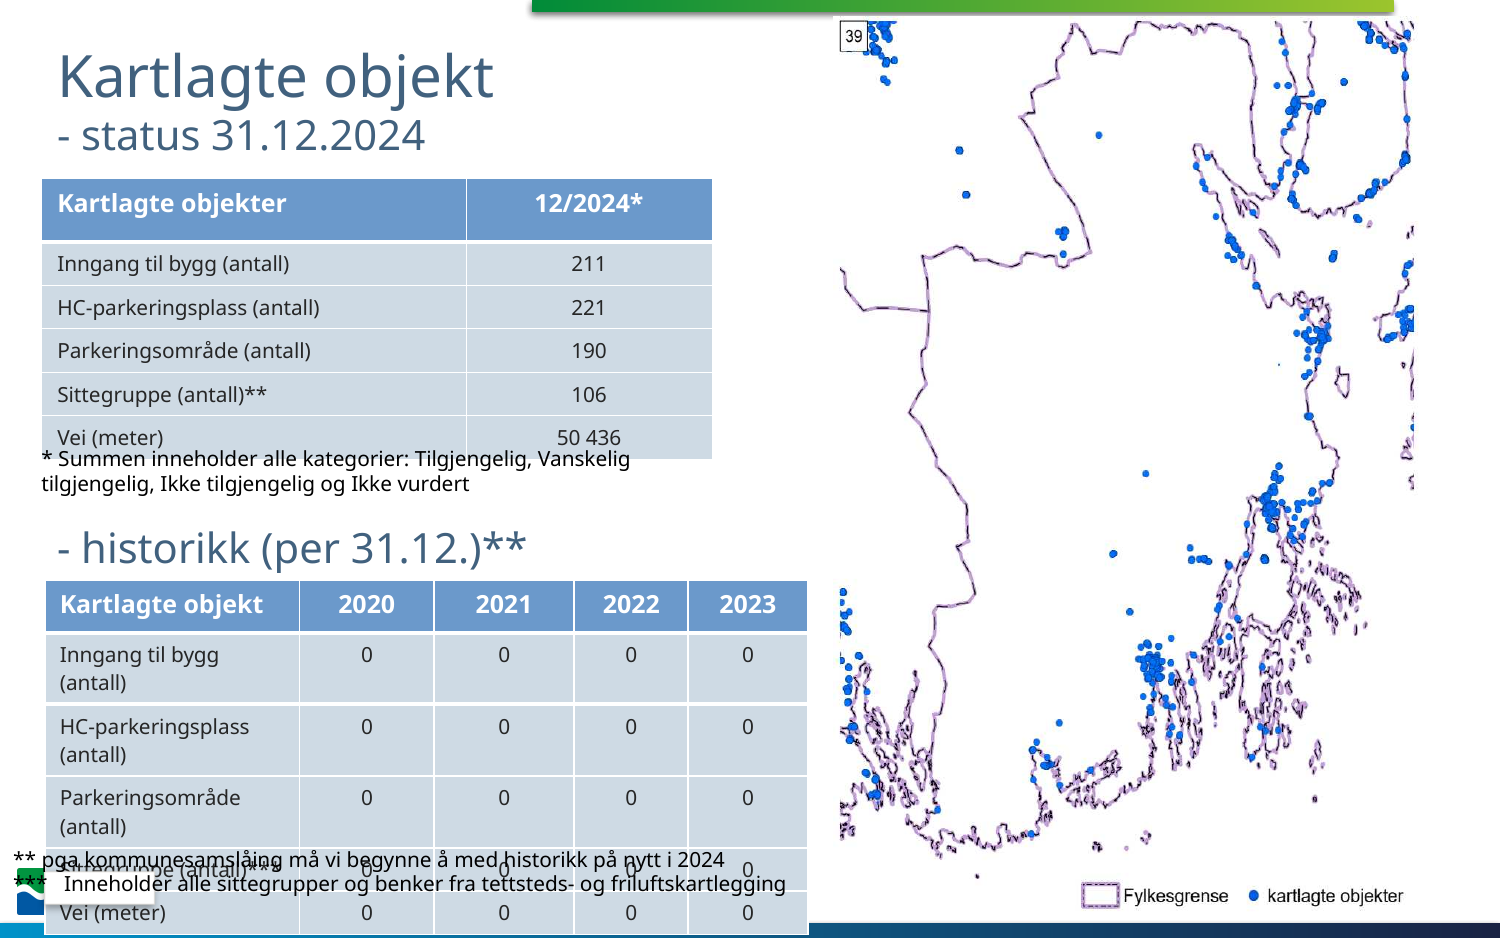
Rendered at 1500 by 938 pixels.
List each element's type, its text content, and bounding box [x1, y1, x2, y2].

table_cell 0 [300, 706, 433, 775]
table_cell Vei (meter) [46, 904, 299, 934]
table_cell Vei (meter) [42, 416, 466, 438]
table_header 2021 [435, 581, 573, 631]
table_header 2020 [300, 581, 433, 631]
table_header 12/2024* [467, 179, 712, 240]
table_header 2022 [575, 581, 687, 631]
text_box Kartlagte objekt - status 31.12.2024 [42, 24, 828, 167]
table_cell 0 [435, 706, 573, 775]
table_cell HC-parkeringsplass (antall) [42, 286, 466, 328]
table_cell Sittegruppe (antall)** [42, 373, 466, 415]
table_cell 0 [300, 904, 433, 934]
table_cell 221 [467, 286, 712, 328]
table_cell 0 [300, 777, 433, 838]
table_cell 0 [689, 635, 807, 702]
table_cell HC-parkeringsplass (antall) [46, 706, 299, 775]
table_cell Parkeringsområde (antall) [42, 329, 466, 372]
table_header Kartlagte objekter [42, 179, 466, 240]
table_cell 0 [575, 635, 687, 702]
table_cell 0 [435, 904, 573, 934]
table_cell Inngang til bygg (antall) [42, 244, 466, 285]
picture [833, 16, 1419, 913]
table_cell 0 [575, 706, 687, 775]
table_cell 0 [689, 892, 807, 934]
table_cell 211 [467, 244, 712, 285]
table_cell 0 [575, 777, 687, 838]
table_cell 0 [300, 635, 433, 702]
text_box * Summen inneholder alle kategorier: Tilgjengelig, Vanskelig tilgjengelig, Ikke tilgjengelig og Ikke vurdert [26, 438, 711, 504]
table_header Kartlagte objekt [46, 581, 299, 631]
table_cell 106 [467, 373, 712, 415]
table_cell 50 436 [467, 416, 712, 459]
table_cell Parkeringsområde (antall) [46, 777, 299, 838]
table_cell 0 [689, 777, 807, 847]
table_cell 0 [575, 904, 687, 934]
table_cell Inngang til bygg (antall) [46, 635, 299, 702]
text_box - historikk (per 31.12.)** [42, 496, 828, 580]
text_box ** pga kommunesamslåing må vi begynne å med historikk på nytt i 2024 *** Inneholder alle sittegrupper og benker fra tettsteds- og friluftskartlegging [0, 838, 802, 904]
table_cell 0 [802, 849, 807, 890]
table_cell 190 [467, 329, 712, 372]
table_cell 0 [435, 635, 573, 702]
table_header 2023 [689, 581, 807, 631]
table_cell 0 [435, 777, 573, 838]
table_cell 0 [689, 706, 807, 775]
